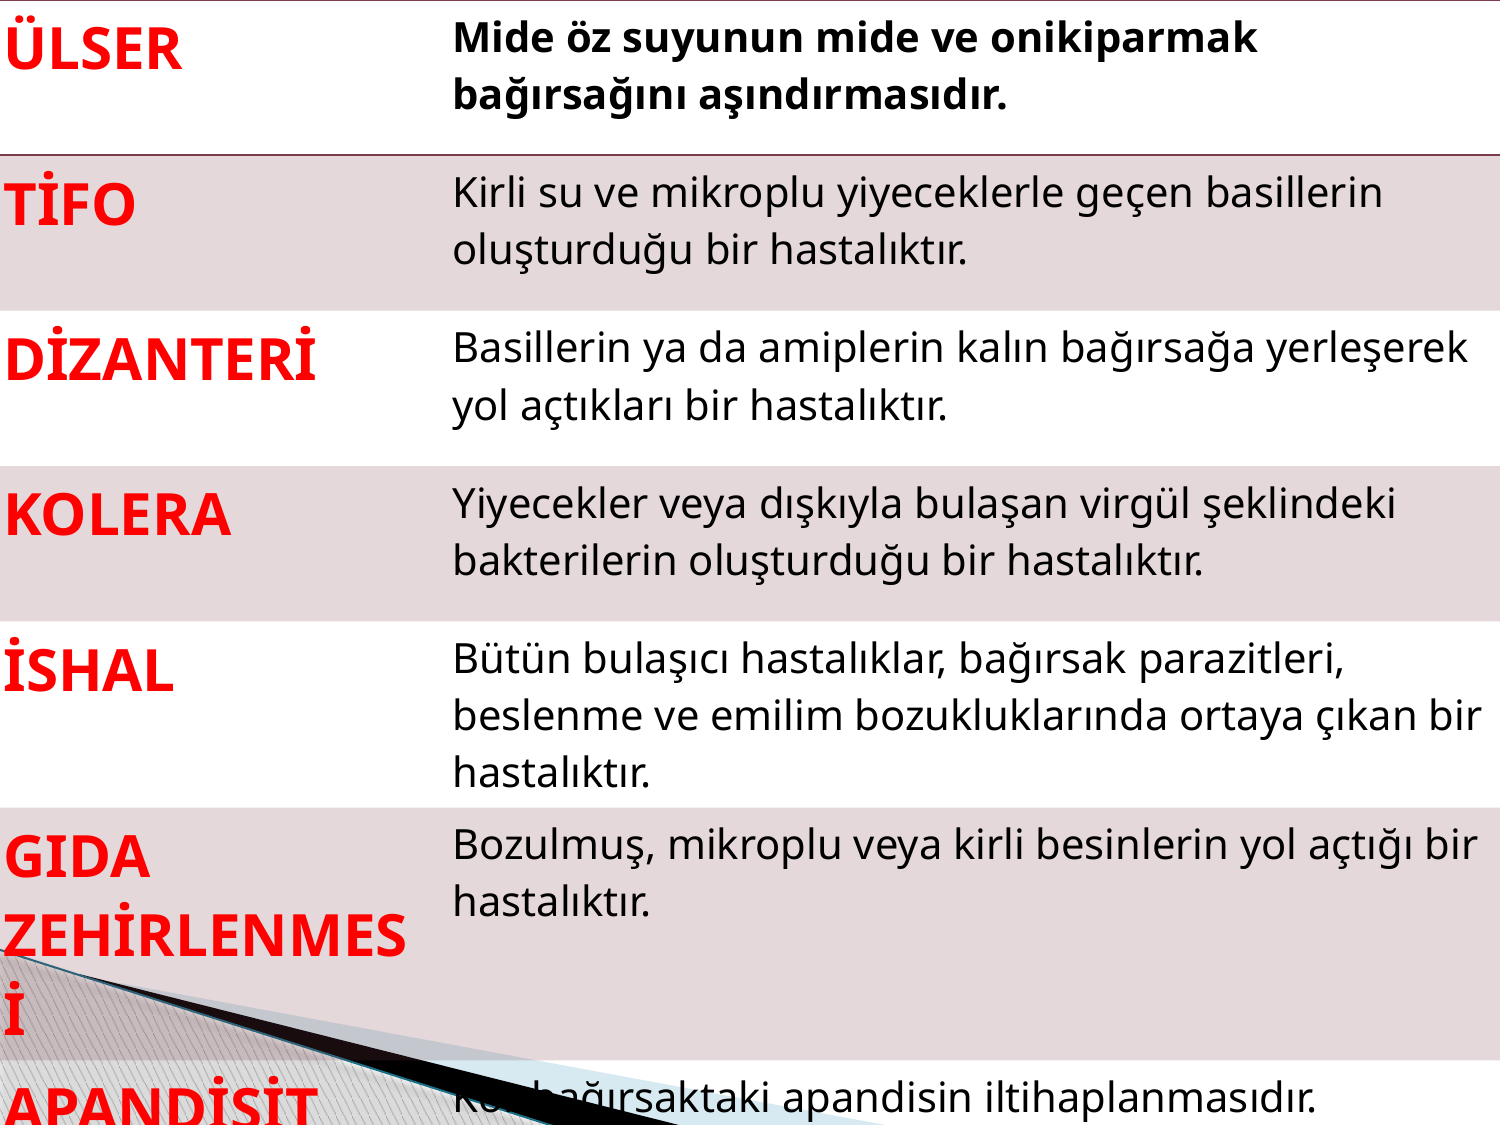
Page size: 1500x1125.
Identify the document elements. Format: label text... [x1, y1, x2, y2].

table_header ÜLSER [0, 1, 437, 154]
table_cell Kör bağırsaktaki apandisin iltihaplanmasıdır. [437, 1060, 1500, 1125]
table_cell DİZANTERİ [0, 311, 437, 466]
table_cell Yiyecekler veya dışkıyla bulaşan virgül şeklindeki bakterilerin oluşturduğu bir hastalıktır. [437, 466, 1500, 621]
table_cell KOLERA [0, 466, 437, 621]
table_cell Bütün bulaşıcı hastalıklar, bağırsak parazitleri, beslenme ve emilim bozukluklarında ortaya çıkan bir hastalıktır. [437, 621, 1500, 808]
table_cell Basillerin ya da amiplerin kalın bağırsağa yerleşerek yol açtıkları bir hastalıktır. [437, 311, 1500, 466]
table_cell TİFO [0, 156, 437, 311]
table_cell Kirli su ve mikroplu yiyeceklerle geçen basillerin oluşturduğu bir hastalıktır. [437, 156, 1500, 311]
table_cell Bozulmuş, mikroplu veya kirli besinlerin yol açtığı bir hastalıktır. [437, 808, 1500, 1060]
table_cell APANDİSİT [0, 1060, 437, 1125]
table_header Mide öz suyunun mide ve onikiparmak bağırsağını aşındırmasıdır. [437, 1, 1500, 154]
table_cell İSHAL [0, 621, 437, 808]
table_cell GIDA ZEHİRLENMESİ [0, 808, 437, 1060]
